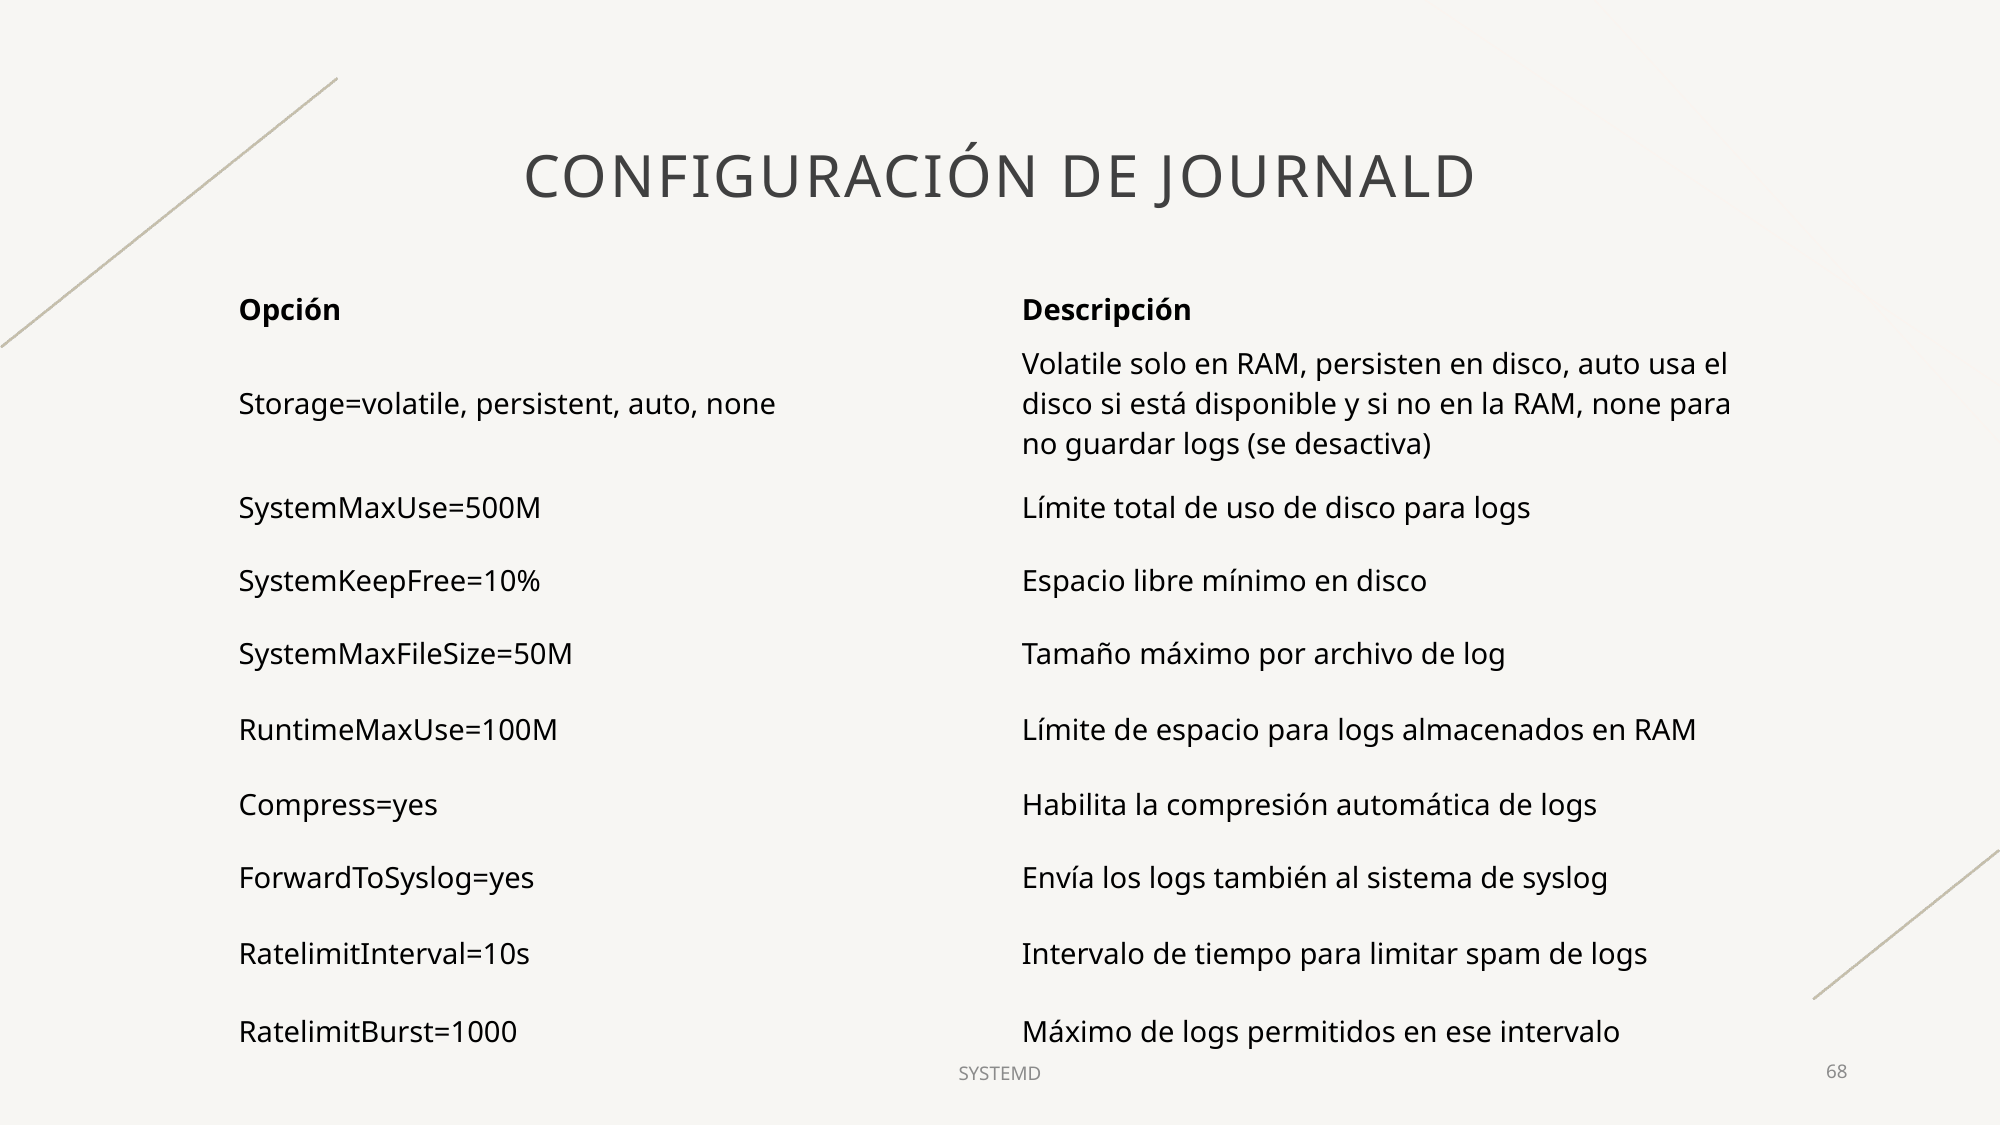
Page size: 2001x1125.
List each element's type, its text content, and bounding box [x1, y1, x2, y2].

table_cell Espacio libre mínimo en disco [1007, 543, 1790, 617]
table_cell RuntimeMaxUse=100M [223, 690, 1007, 768]
table_header Opción [223, 281, 1007, 336]
table_cell Volatile solo en RAM, persisten en disco, auto usa el disco si está disponible y si no en la RAM, none para no guardar logs (se desactiva) [1007, 336, 1790, 470]
table_cell SystemMaxFileSize=50M [223, 617, 1007, 690]
table_cell SystemKeepFree=10% [223, 543, 1007, 617]
picture [1812, 849, 2000, 1000]
table_cell Límite total de uso de disco para logs [1007, 470, 1790, 543]
table_header Descripción [1007, 281, 1790, 336]
table_cell Intervalo de tiempo para limitar spam de logs [1007, 914, 1790, 992]
table_cell Habilita la compresión automática de logs [1007, 768, 1790, 841]
footer SYSTEMD [662, 1070, 1338, 1103]
table_cell ForwardToSyslog=yes [223, 841, 1007, 914]
table_cell Límite de espacio para logs almacenados en RAM [1007, 690, 1790, 768]
table_cell Envía los logs también al sistema de syslog [1007, 841, 1790, 914]
table_cell Tamaño máximo por archivo de log [1007, 617, 1790, 690]
table_cell RatelimitInterval=10s [223, 914, 1007, 992]
table_cell Compress=yes [223, 768, 1007, 841]
slide_number 68 [1412, 1042, 1863, 1103]
title Configuración de journald [427, 109, 1574, 249]
table_cell Storage=volatile, persistent, auto, none [223, 336, 1007, 470]
table_cell Máximo de logs permitidos en ese intervalo [1007, 992, 1790, 1070]
table_cell SystemMaxUse=500M [223, 470, 1007, 543]
picture [0, 77, 338, 348]
table_cell RatelimitBurst=1000 [223, 992, 1007, 1070]
